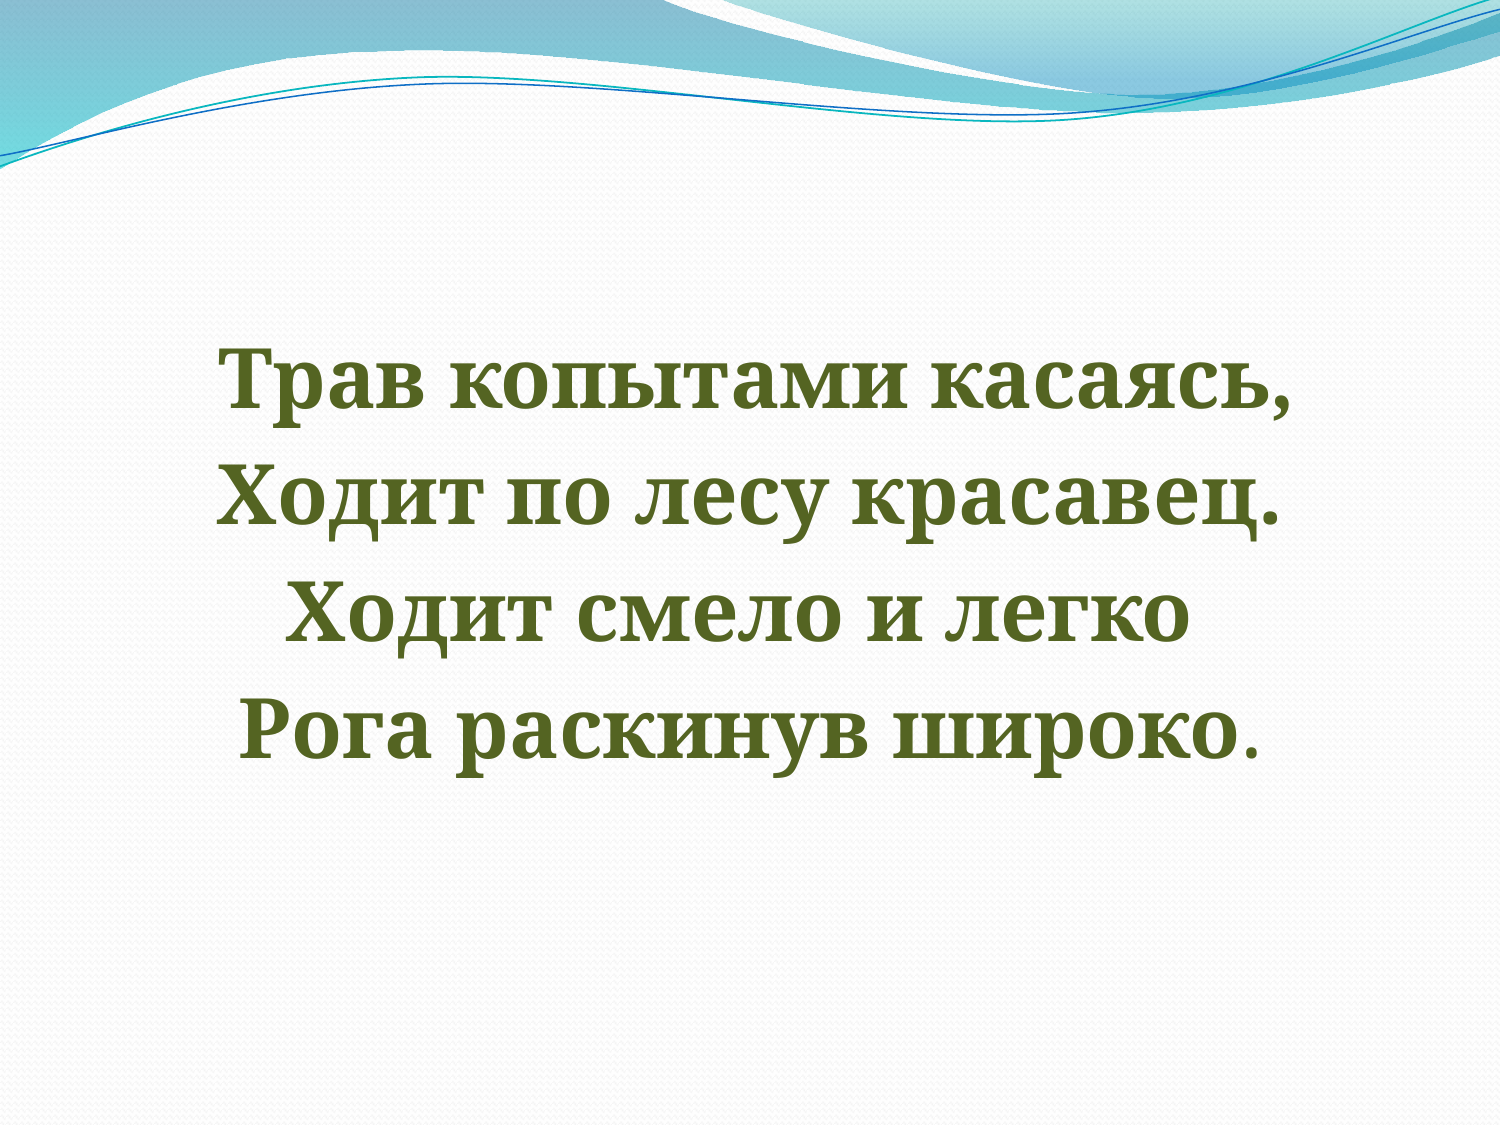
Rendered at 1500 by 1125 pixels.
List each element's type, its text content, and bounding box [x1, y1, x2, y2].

list Трав копытами касаясь, Ходит по лесу красавец. Ходит смело и легко Рога раскинув широко. [75, 317, 1425, 1038]
